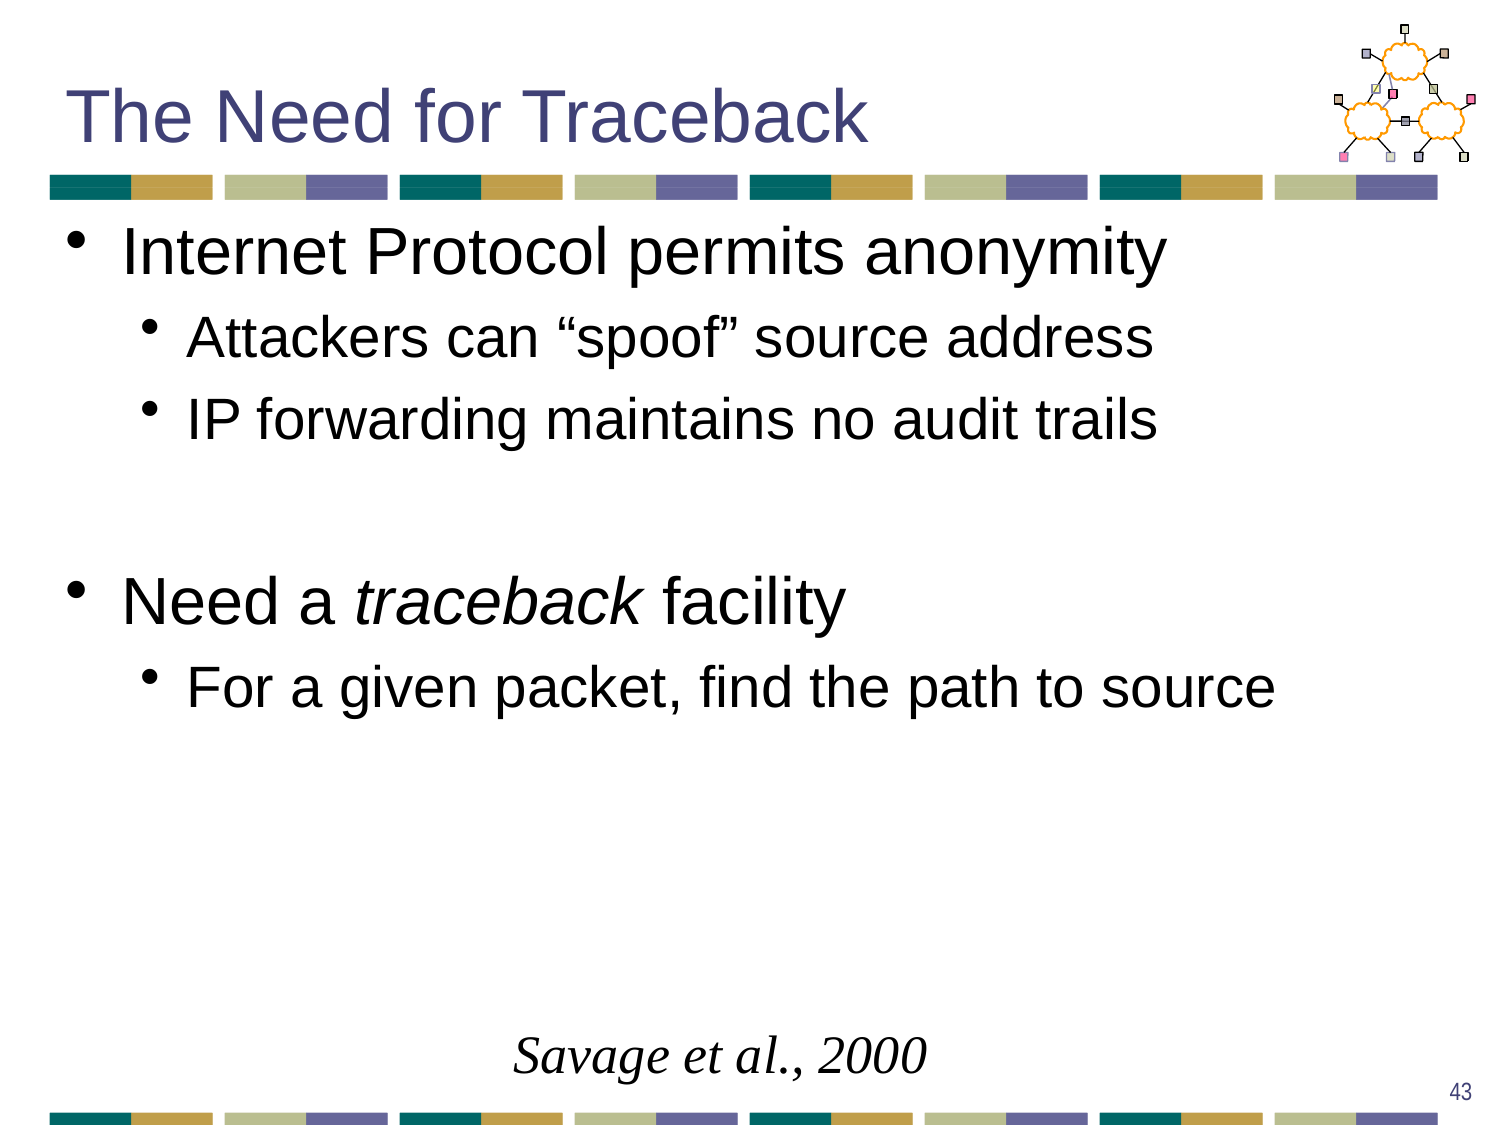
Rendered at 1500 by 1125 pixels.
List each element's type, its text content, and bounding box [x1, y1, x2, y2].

list Internet Protocol permits anonymity Attackers can “spoof” source address IP forwarding maintains no audit trails Need a traceback facility For a given packet, find the path to source [50, 200, 1438, 1000]
title The Need for Traceback [50, 62, 1388, 163]
text_box Savage et al., 2000 [499, 1012, 950, 1092]
slide_number 43 [1174, 1037, 1488, 1113]
